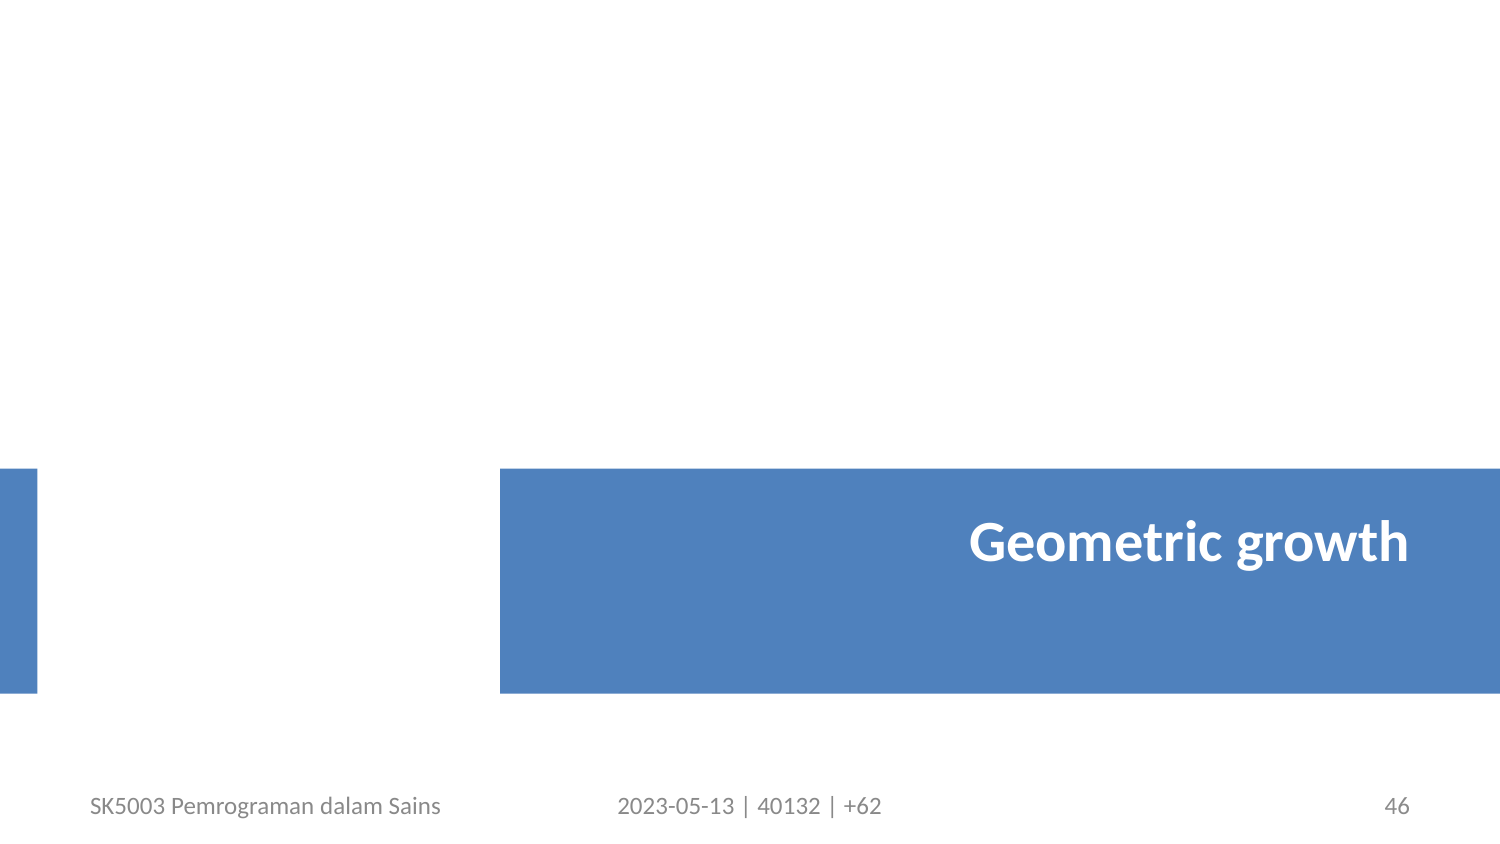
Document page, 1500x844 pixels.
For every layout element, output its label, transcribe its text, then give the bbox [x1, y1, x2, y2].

slide_number SK5003 Pemrograman dalam Sains [75, 782, 463, 827]
footer 2023-05-13 | 40132 | +62 [512, 782, 988, 827]
text_box Geometric growth [587, 509, 1425, 666]
slide_number 46 [1074, 782, 1425, 827]
